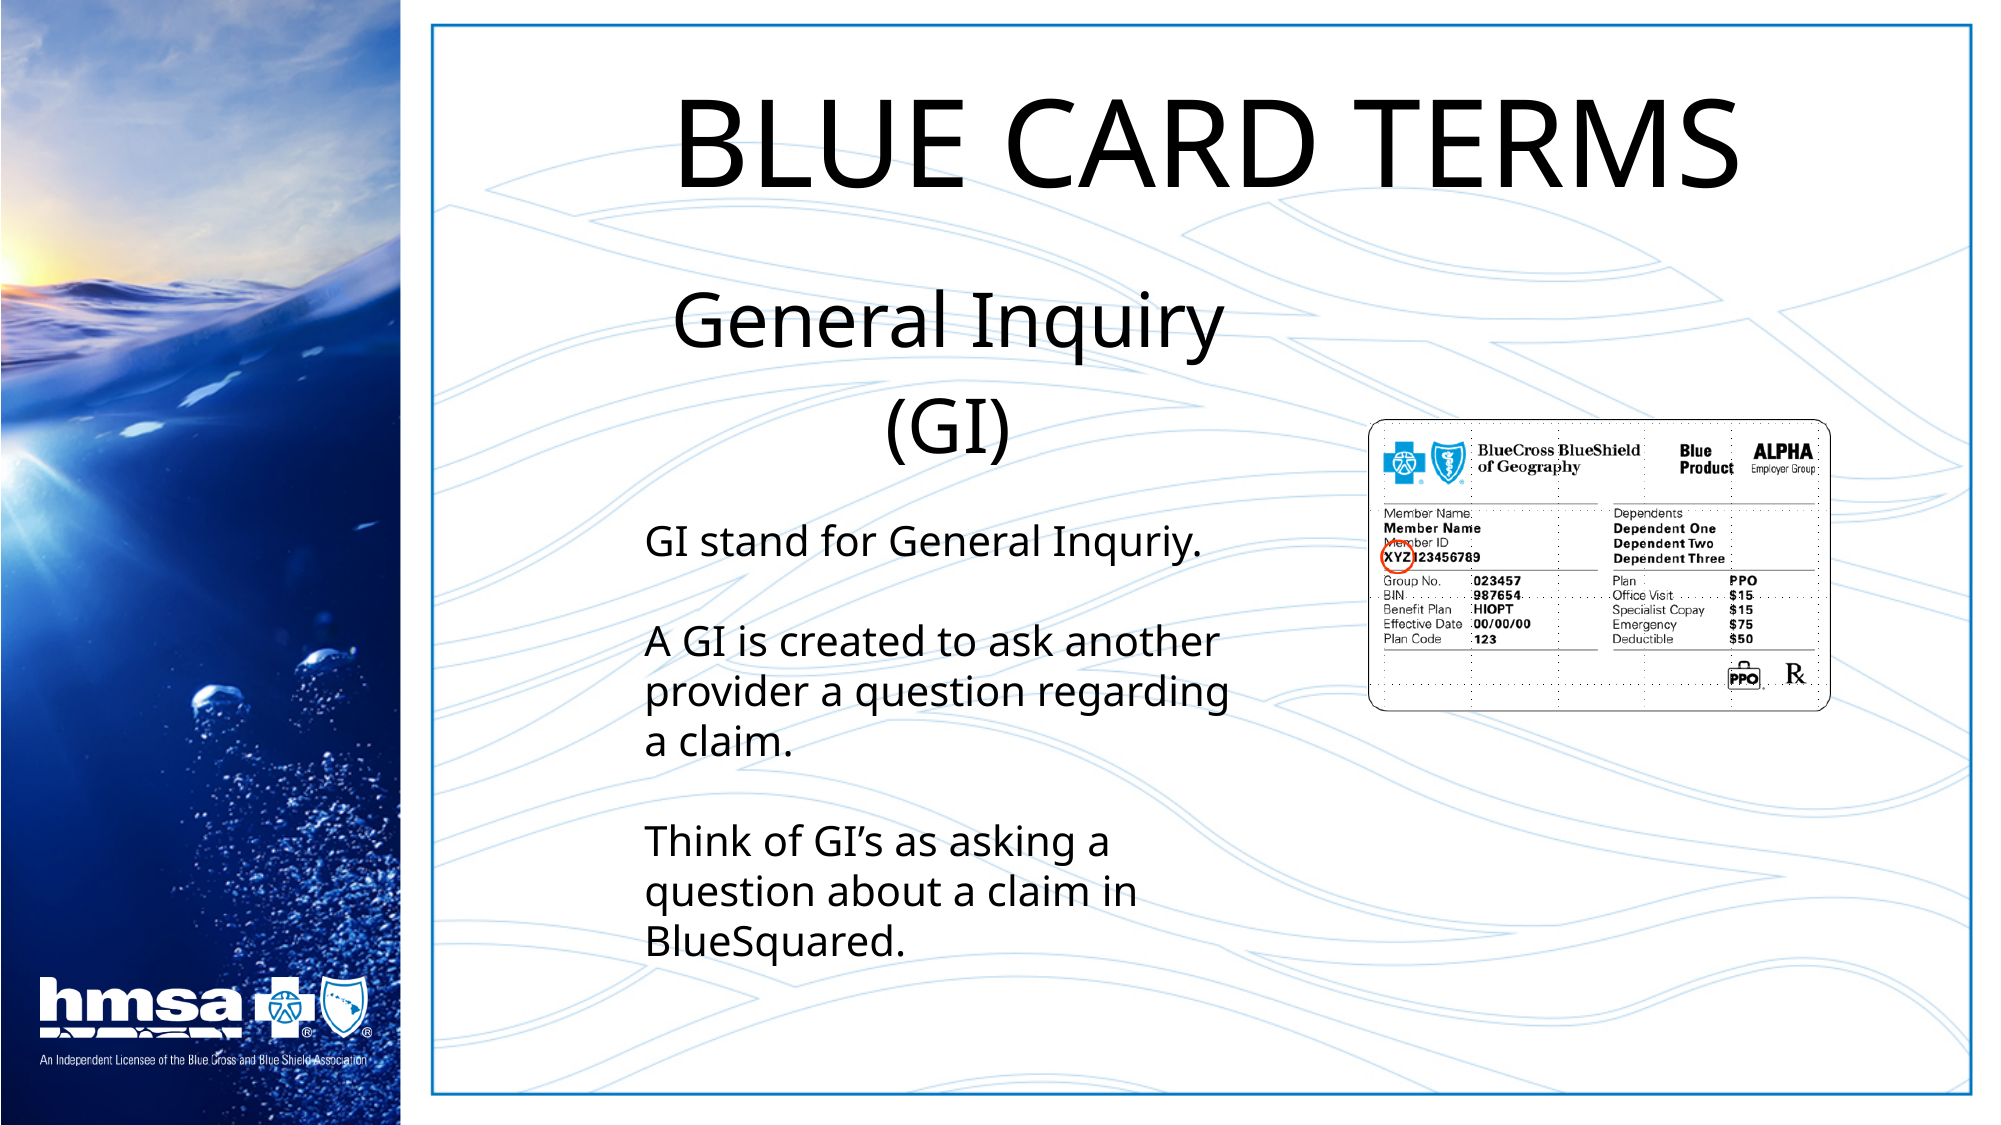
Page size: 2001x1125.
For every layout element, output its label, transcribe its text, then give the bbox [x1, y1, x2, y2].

text_box GI stand for General Inquriy. A GI is created to ask another provider a question regarding a claim. Think of GI’s as asking a question about a claim in BlueSquared. [629, 507, 1268, 973]
list General Inquiry (GI) [554, 264, 1343, 478]
title BLUE CARD TERMS [476, 45, 1939, 233]
picture [1, 0, 1999, 1125]
